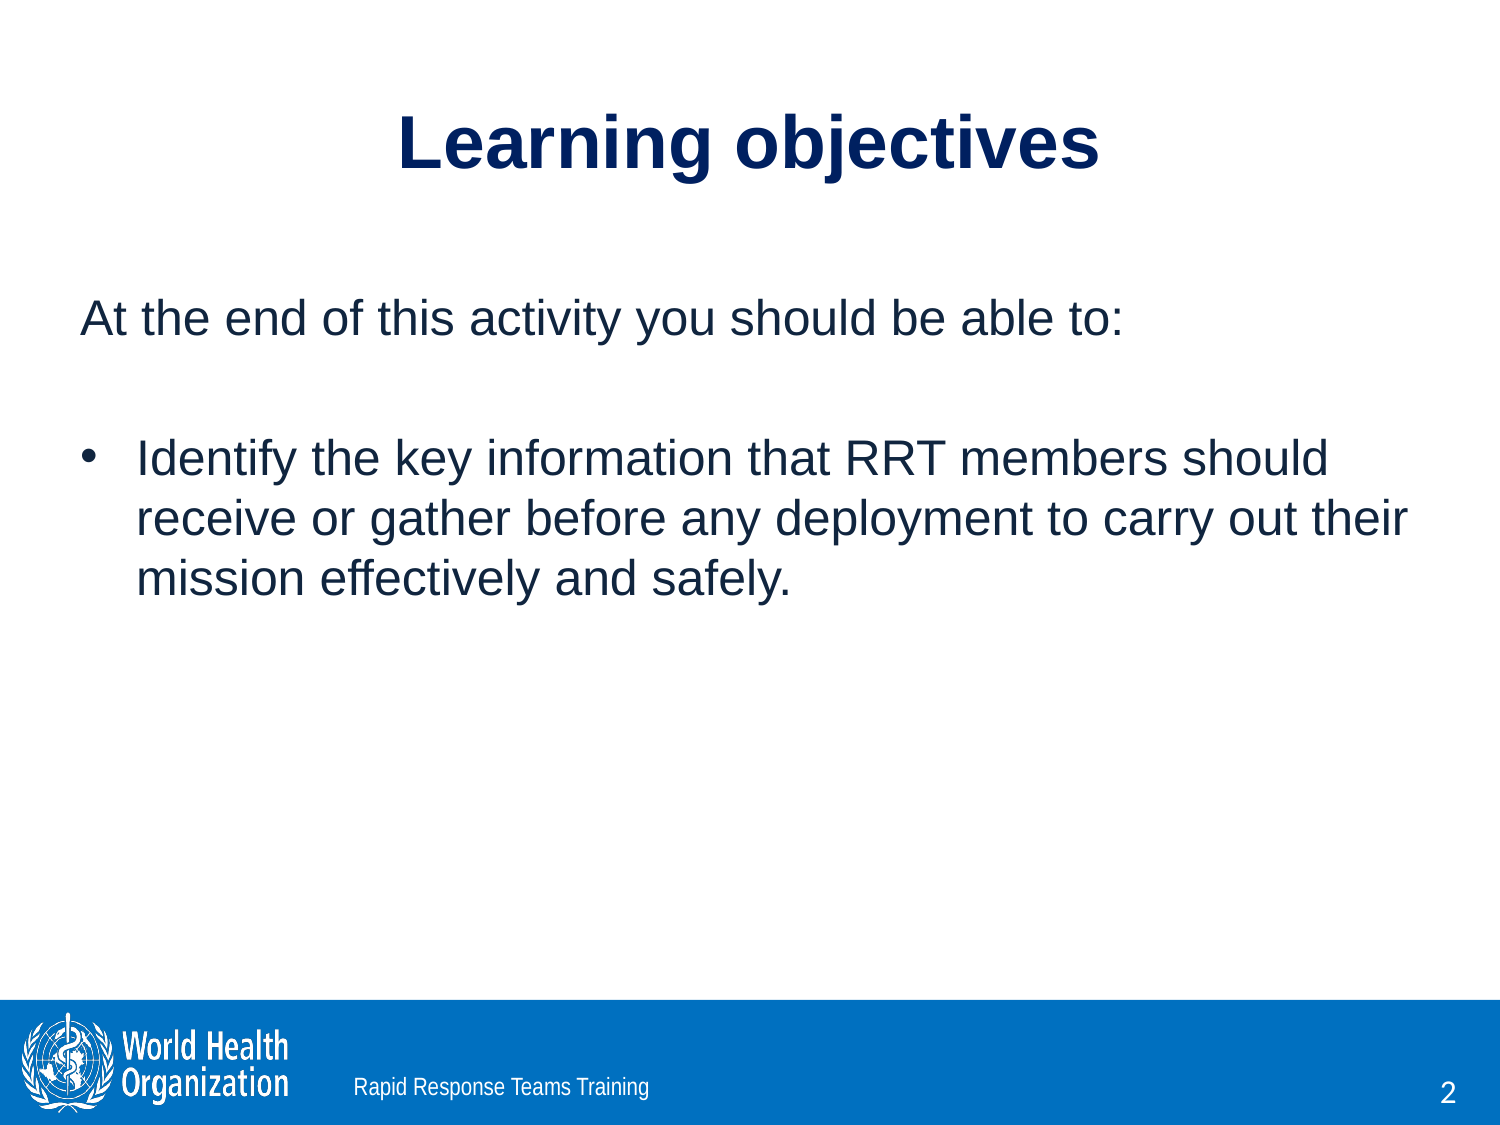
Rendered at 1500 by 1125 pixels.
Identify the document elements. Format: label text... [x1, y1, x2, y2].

list At the end of this activity you should be able to: Identify the key information that RRT members should receive or gather before any deployment to carry out their mission effectively and safely. [64, 208, 1471, 870]
picture [21, 1012, 288, 1113]
title Learning objectives [75, 45, 1425, 208]
